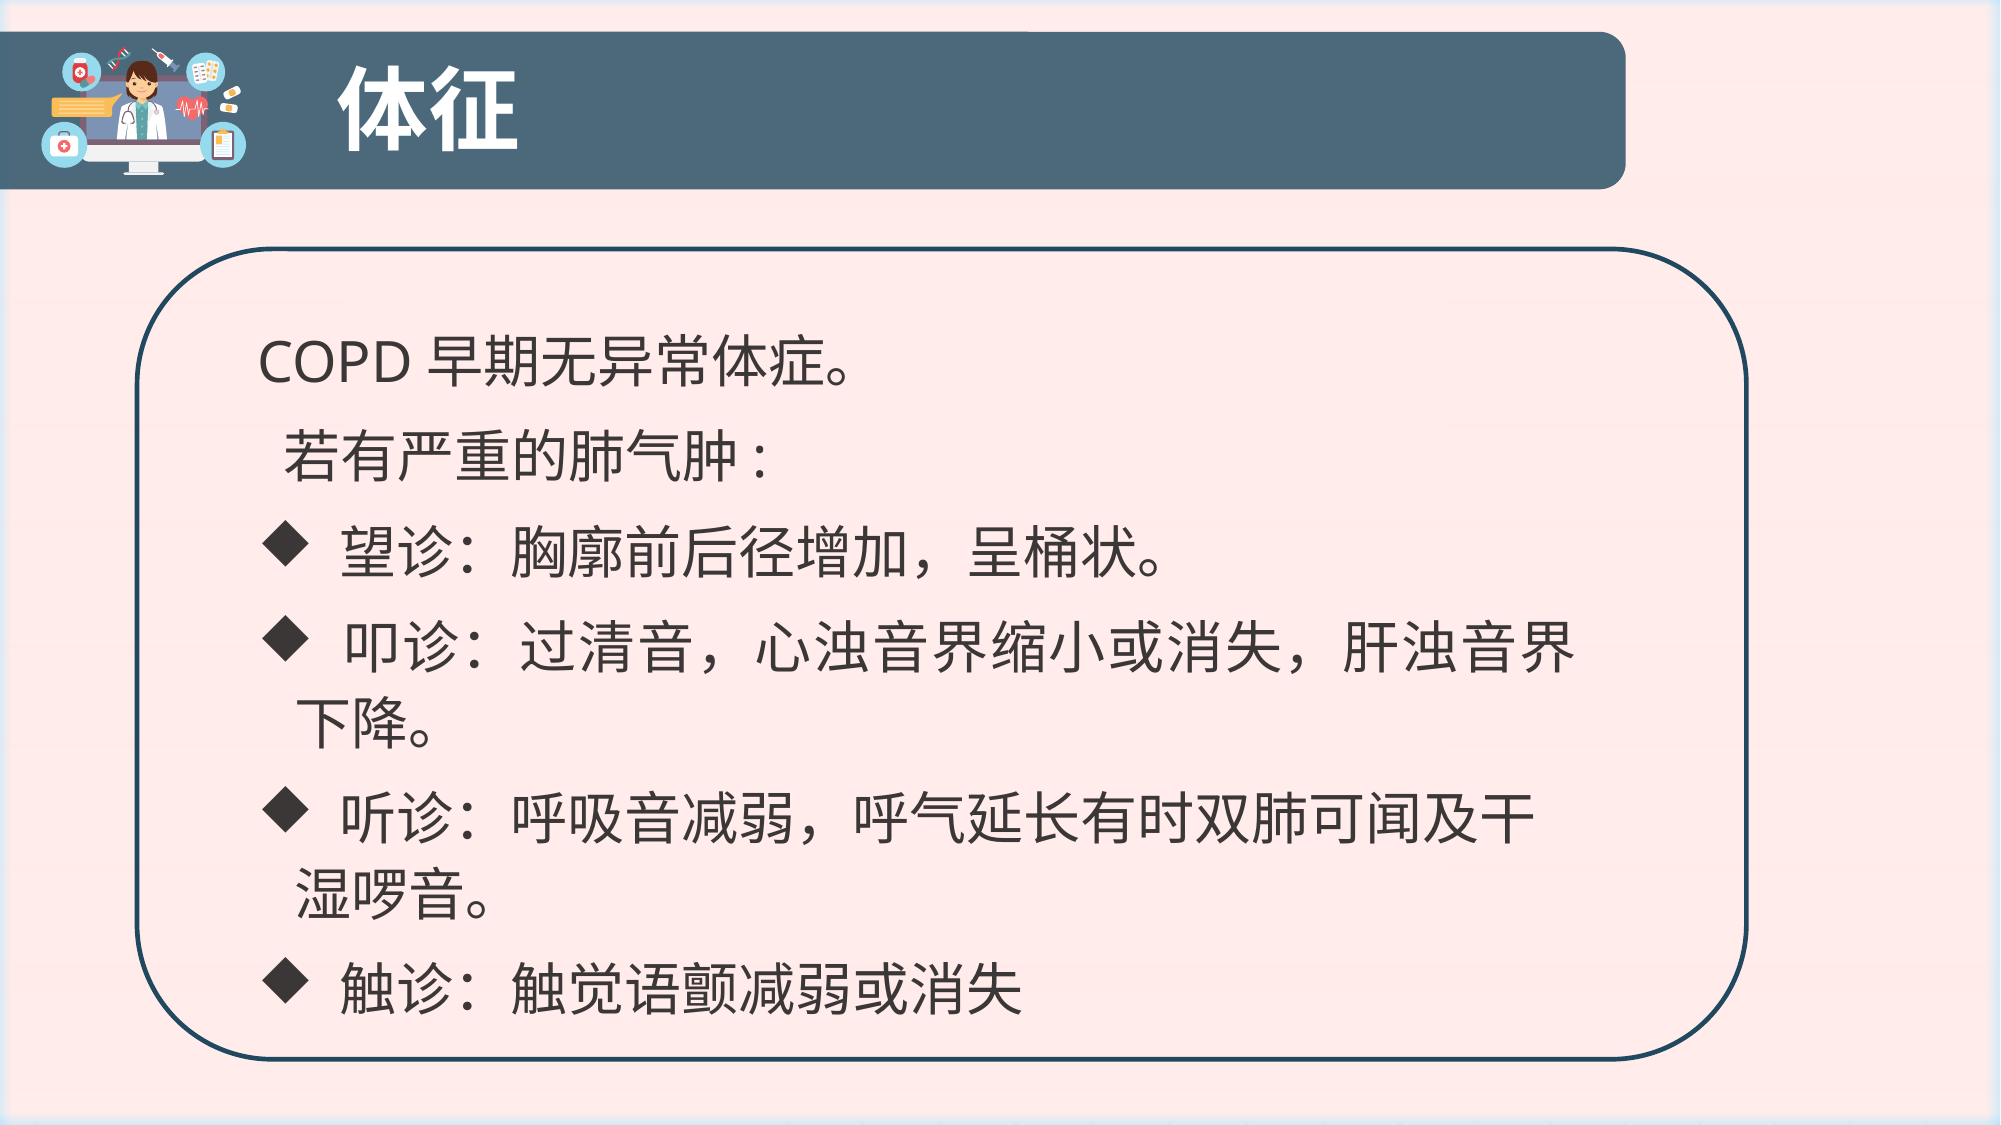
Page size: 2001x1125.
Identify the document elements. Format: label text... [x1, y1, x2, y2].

text_box [3, 1, 1995, 1120]
text_box COPD早期无异常体症。 若有严重的肺气肿: 望诊：胸廓前后径增加，呈桶状。 叩诊：过清音，心浊音界缩小或消失，肝浊音界下降。 听诊：呼吸音减弱，呼气延长有时双肺可闻及干湿啰音。 触诊：触觉语颤减弱或消失 [242, 310, 1592, 1032]
text_box 体征 [321, 44, 1034, 170]
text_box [41, 46, 246, 175]
text_box [0, 0, 2000, 1125]
picture [9, 5, 1989, 1116]
text_box [0, 30, 1627, 191]
text_box [135, 247, 1748, 1061]
